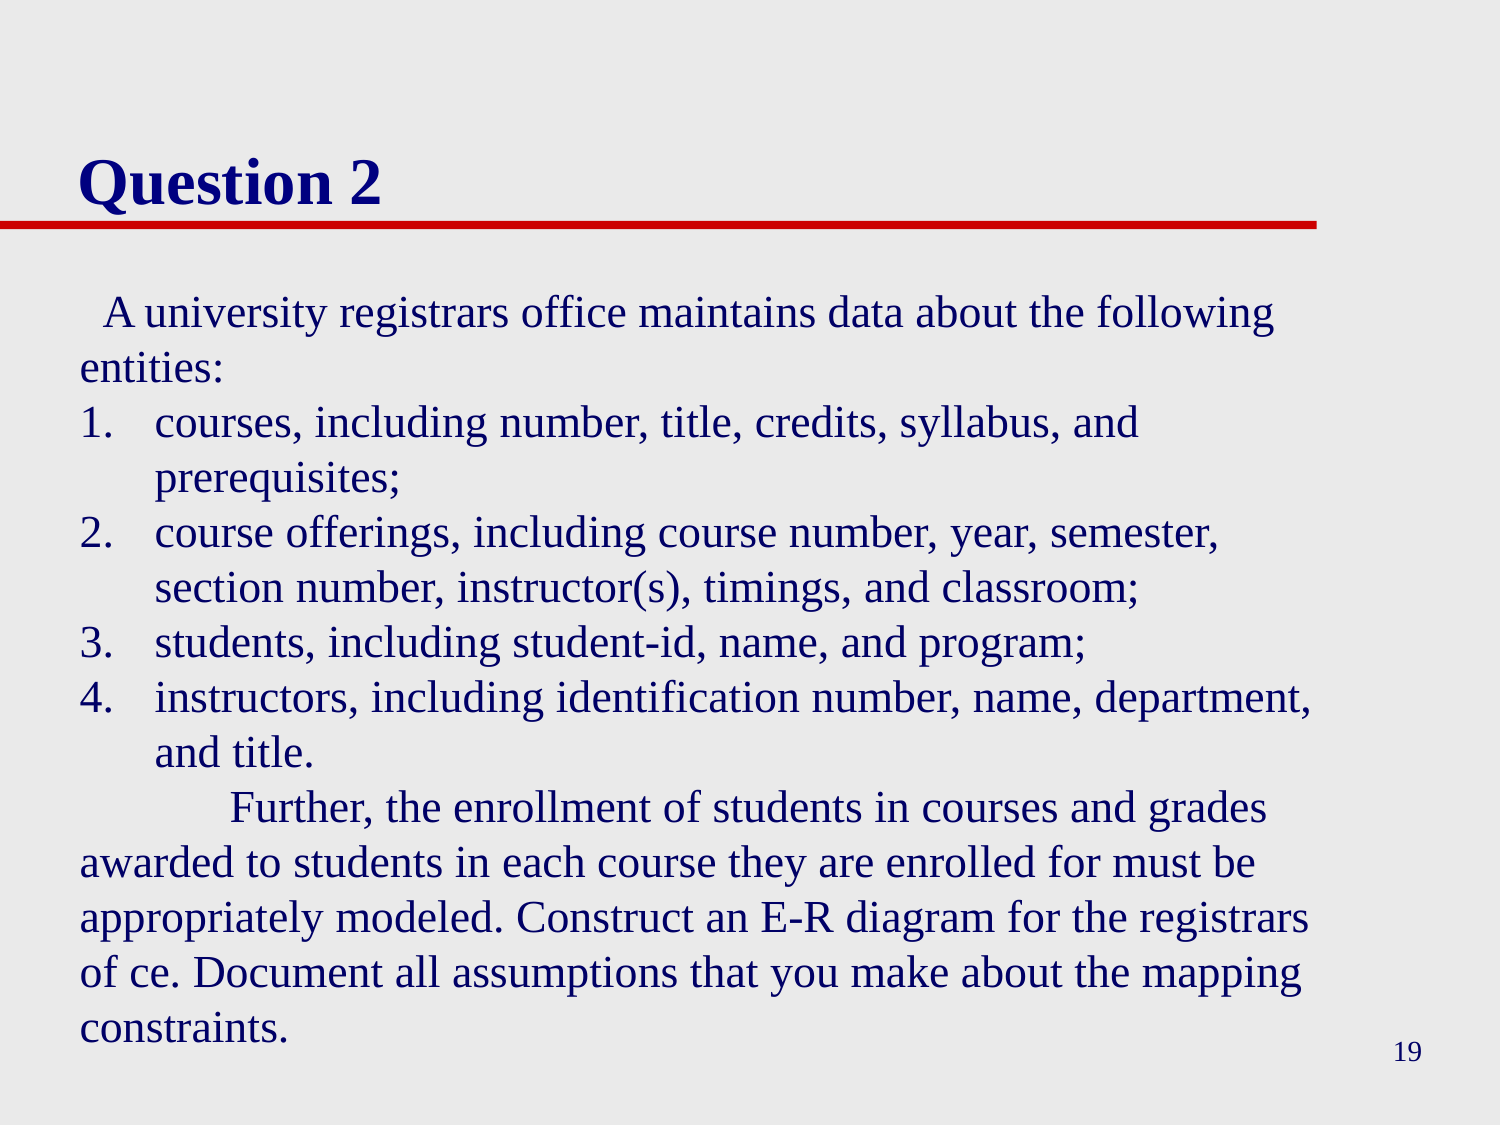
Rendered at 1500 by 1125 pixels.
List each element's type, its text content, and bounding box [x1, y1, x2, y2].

text_box A university registrars office maintains data about the following entities: courses, including number, title, credits, syllabus, and prerequisites; course offerings, including course number, year, semester, section number, instructor(s), timings, and classroom; students, including student-id, name, and program; instructors, including identification number, name, department, and title. Further, the enrollment of students in courses and grades awarded to students in each course they are enrolled for must be appropriately modeled. Construct an E-R diagram for the registrars of ce. Document all assumptions that you make about the mapping constraints. [64, 274, 1341, 1059]
title Question 2 [62, 43, 1338, 226]
slide_number 19 [1125, 1012, 1438, 1088]
